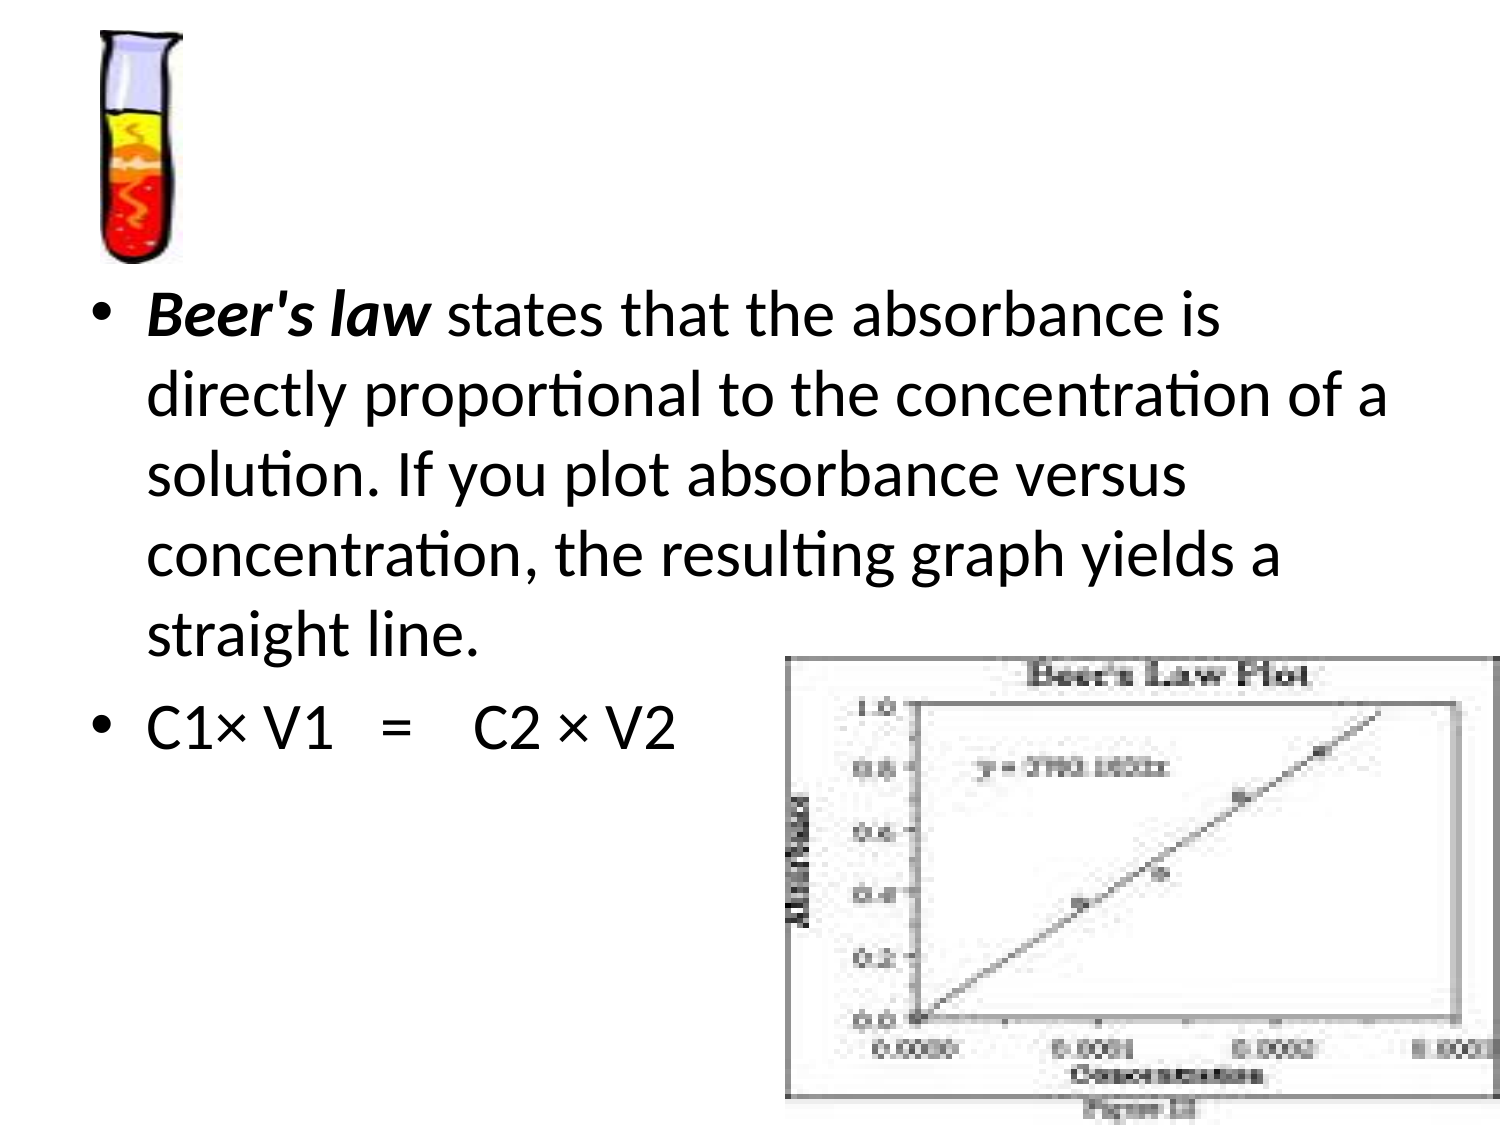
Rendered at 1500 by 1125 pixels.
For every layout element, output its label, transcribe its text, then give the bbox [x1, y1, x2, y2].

picture [785, 656, 1500, 1125]
list Beer's law states that the absorbance is directly proportional to the concentration of a solution. If you plot absorbance versus concentration, the resulting graph yields a straight line. C1× V1 = C2 × V2 [75, 262, 1425, 1005]
picture [100, 30, 184, 264]
